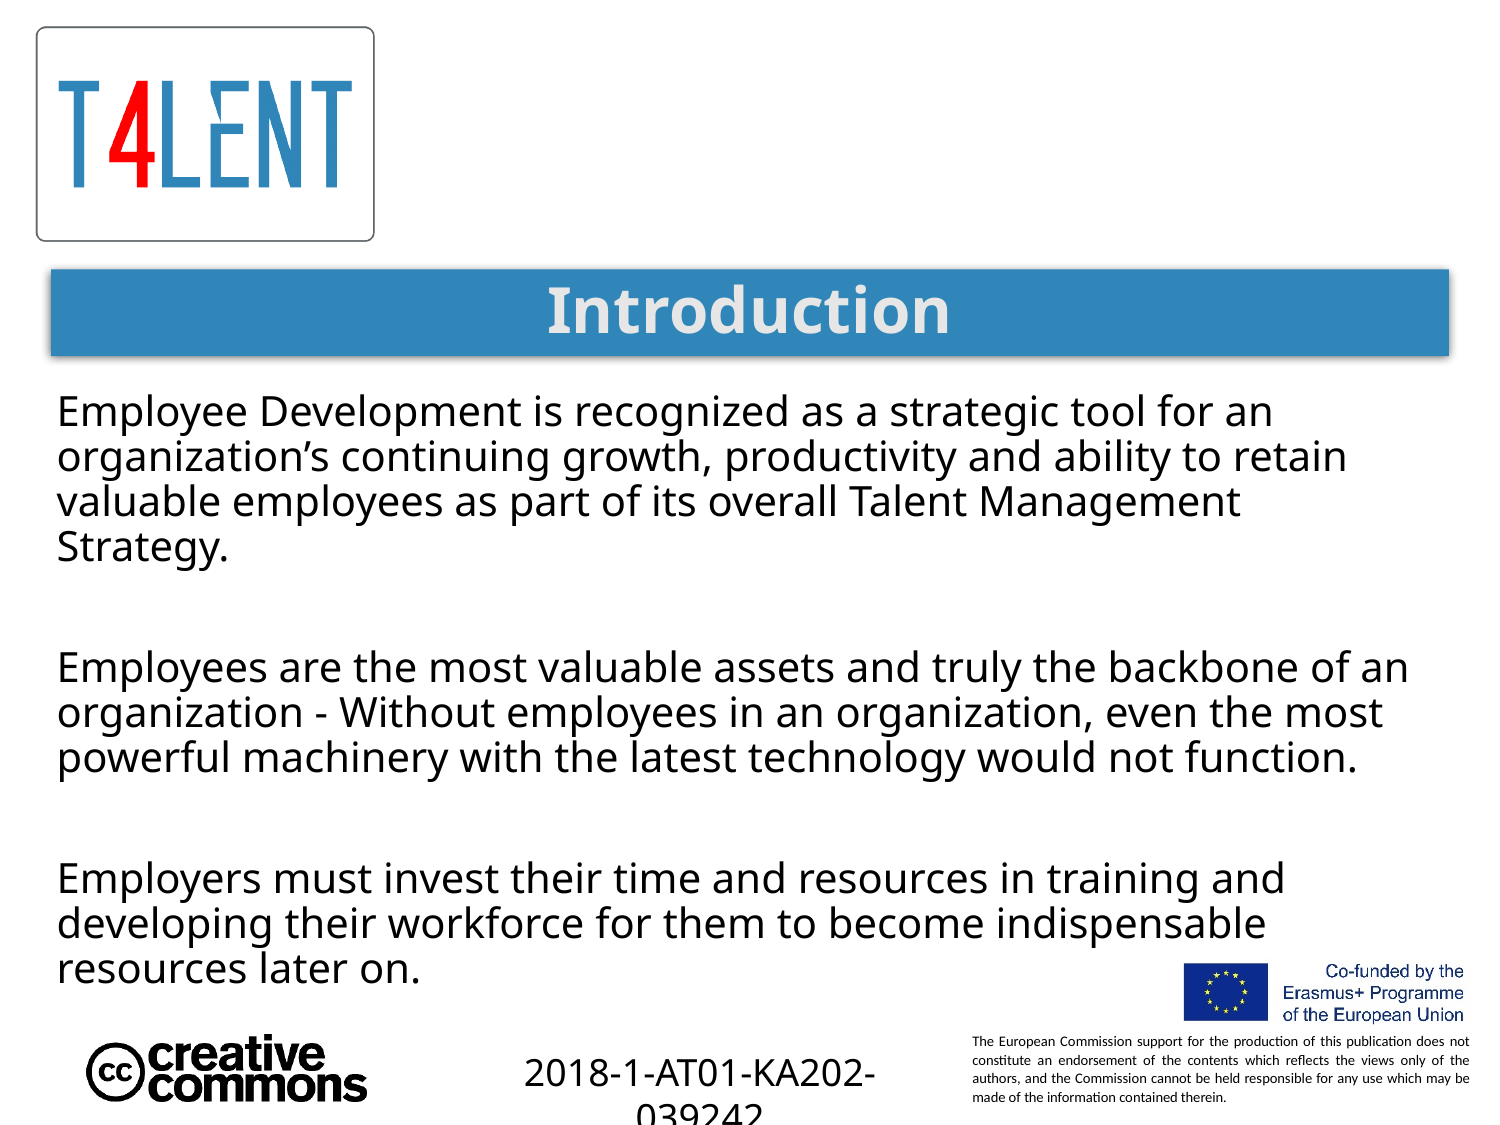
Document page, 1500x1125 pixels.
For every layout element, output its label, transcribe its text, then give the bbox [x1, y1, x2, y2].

picture [85, 1034, 367, 1102]
text_box 2018-1-AT01-KA202-039242 [454, 1040, 946, 1125]
picture [35, 26, 375, 242]
picture [1166, 958, 1478, 1026]
title Introduction [51, 269, 1449, 357]
subtitle Employee Development is recognized as a strategic tool for an organization’s continuing growth, productivity and ability to retain valuable employees as part of its overall Talent Management Strategy. Employees are the most valuable assets and truly the backbone of an organization - Without employees in an organization, even the most powerful machinery with the latest technology would not function. Employers must invest their time and resources in training and developing their workforce for them to become indispensable resources later on. [41, 375, 1440, 991]
